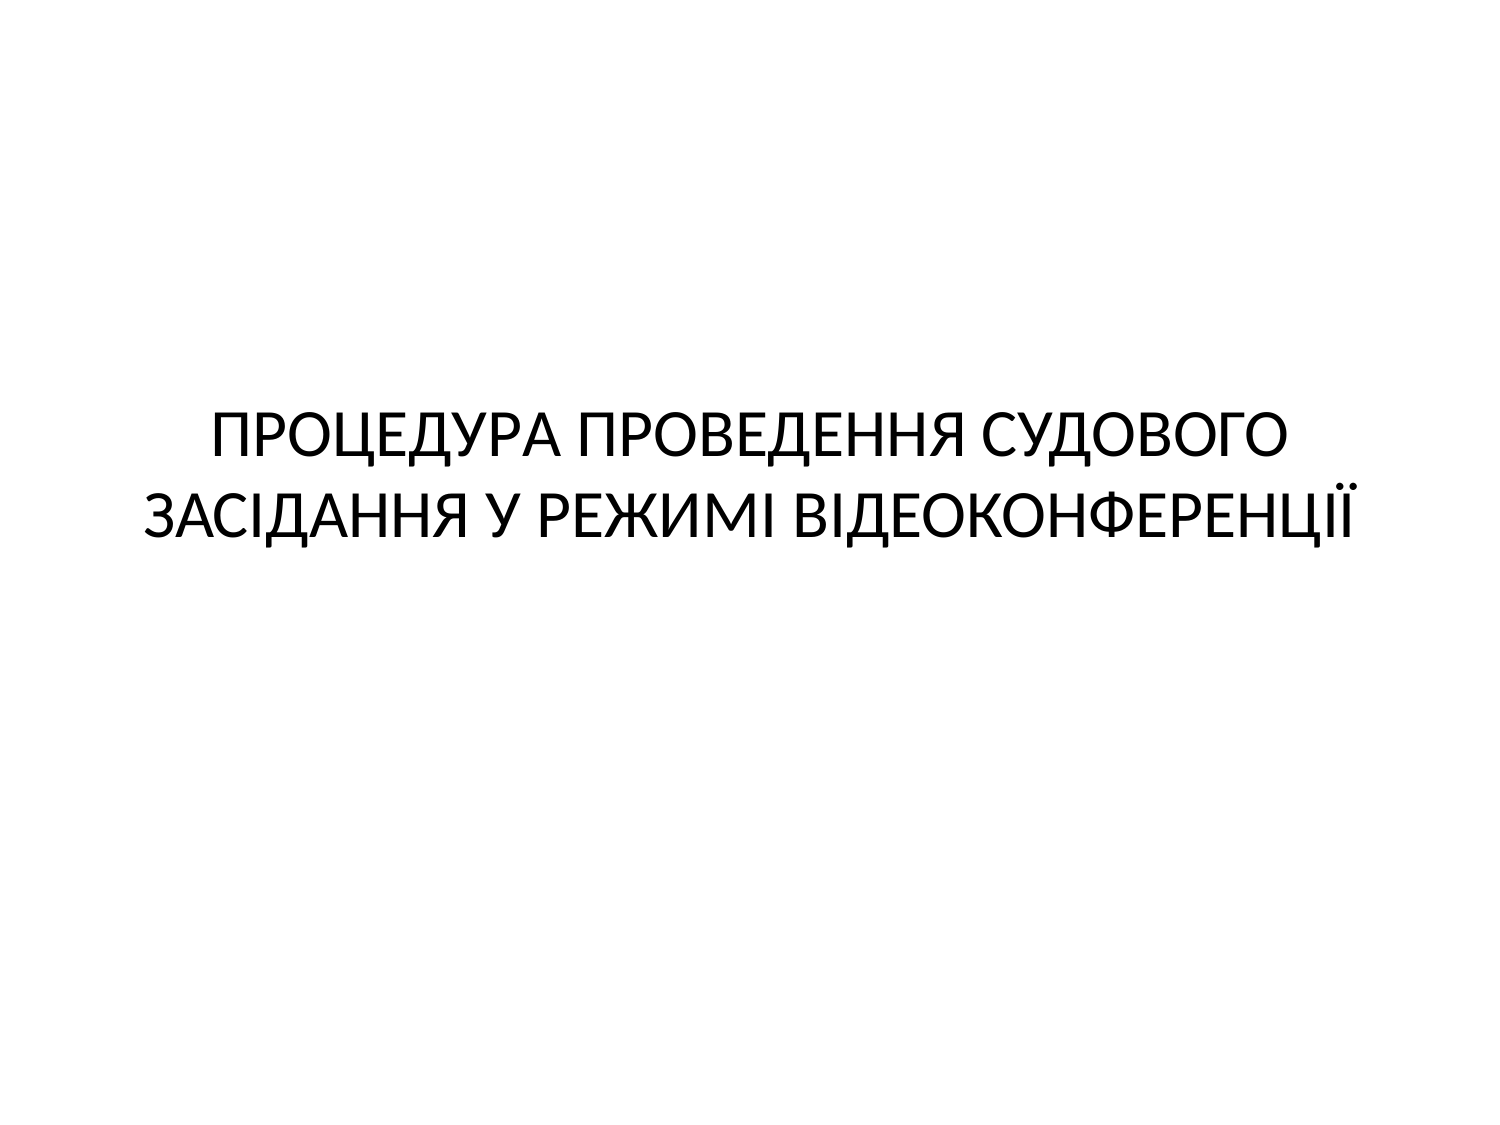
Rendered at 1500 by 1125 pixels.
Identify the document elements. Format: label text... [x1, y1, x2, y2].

title ПРОЦЕДУРА ПРОВЕДЕННЯ СУДОВОГО ЗАСІДАННЯ У РЕЖИМІ ВІДЕОКОНФЕРЕНЦІЇ [112, 349, 1388, 591]
